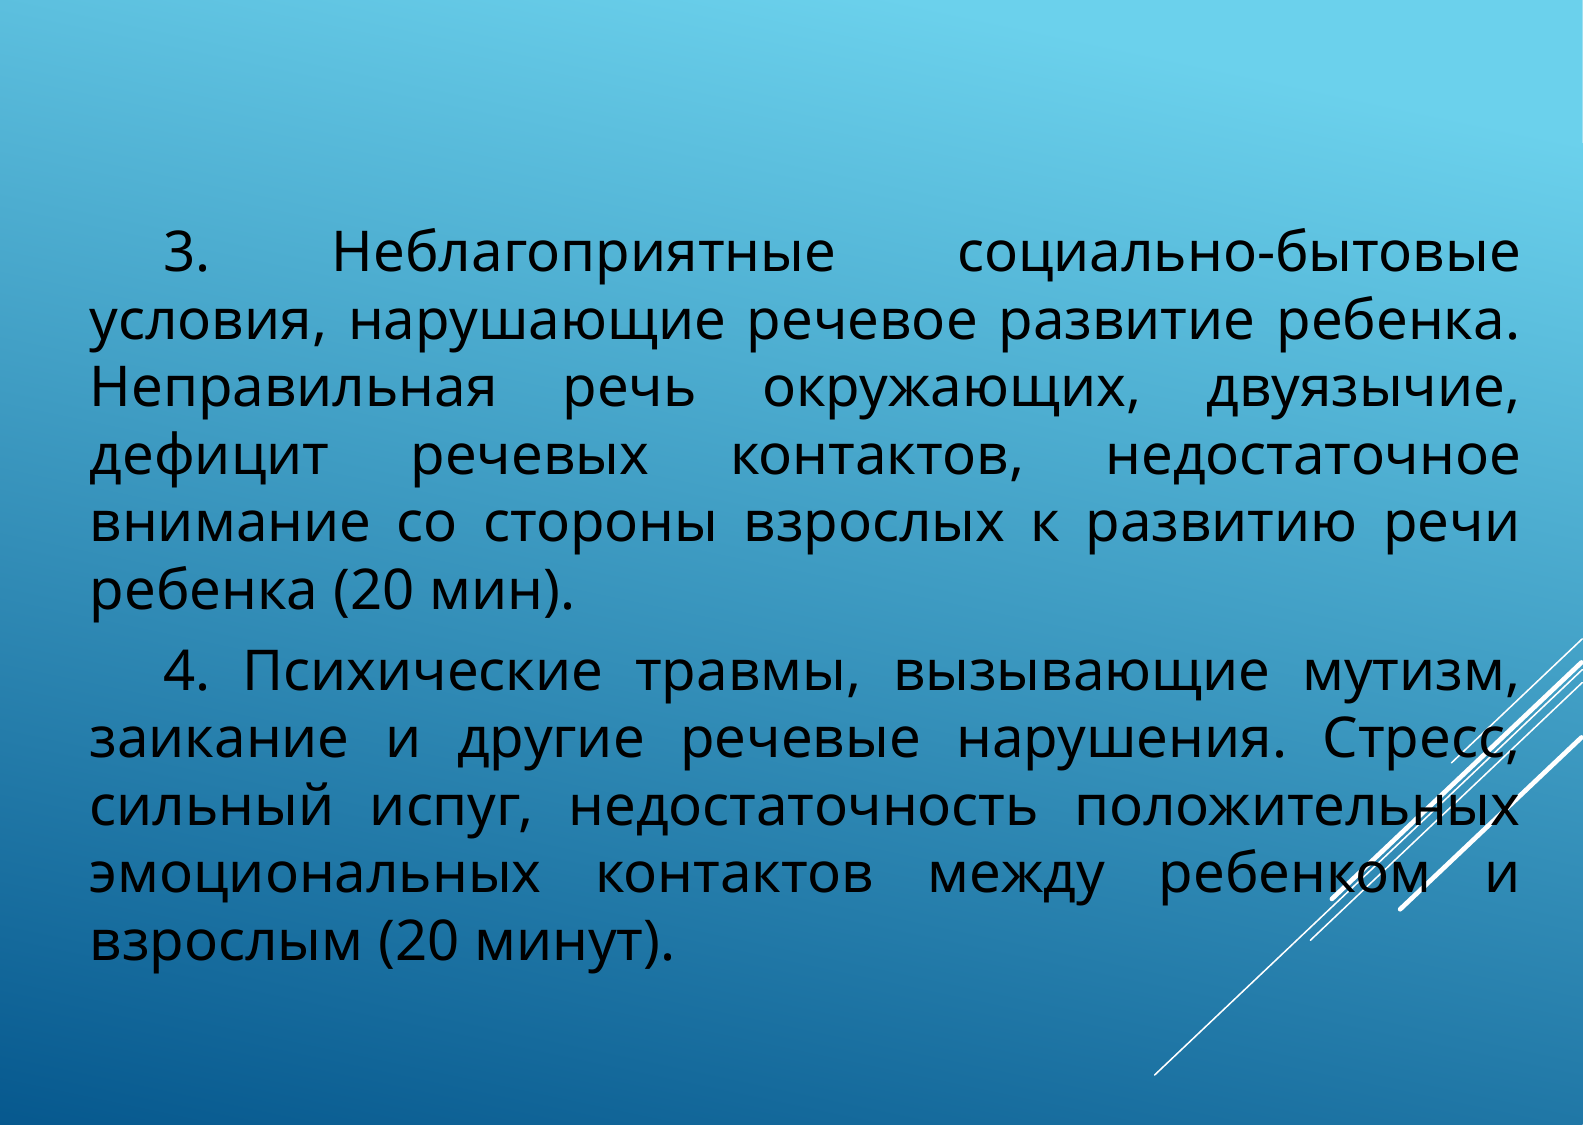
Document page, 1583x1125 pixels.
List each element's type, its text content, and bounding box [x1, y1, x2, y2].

text_box 3. Неблагоприятные социально-бытовые условия, нарушающие речевое развитие ребенка. Неправильная речь окружающих, двуязычие, дефицит речевых контактов, недостаточное внимание со стороны взрослых к развитию речи ребенка (20 мин). 4. Психические травмы, вызывающие мутизм, заикание и другие речевые нарушения. Стресс, сильный испуг, недостаточность положительных эмоциональных контактов между ребенком и взрослым (20 минут). [0, 208, 1536, 1060]
